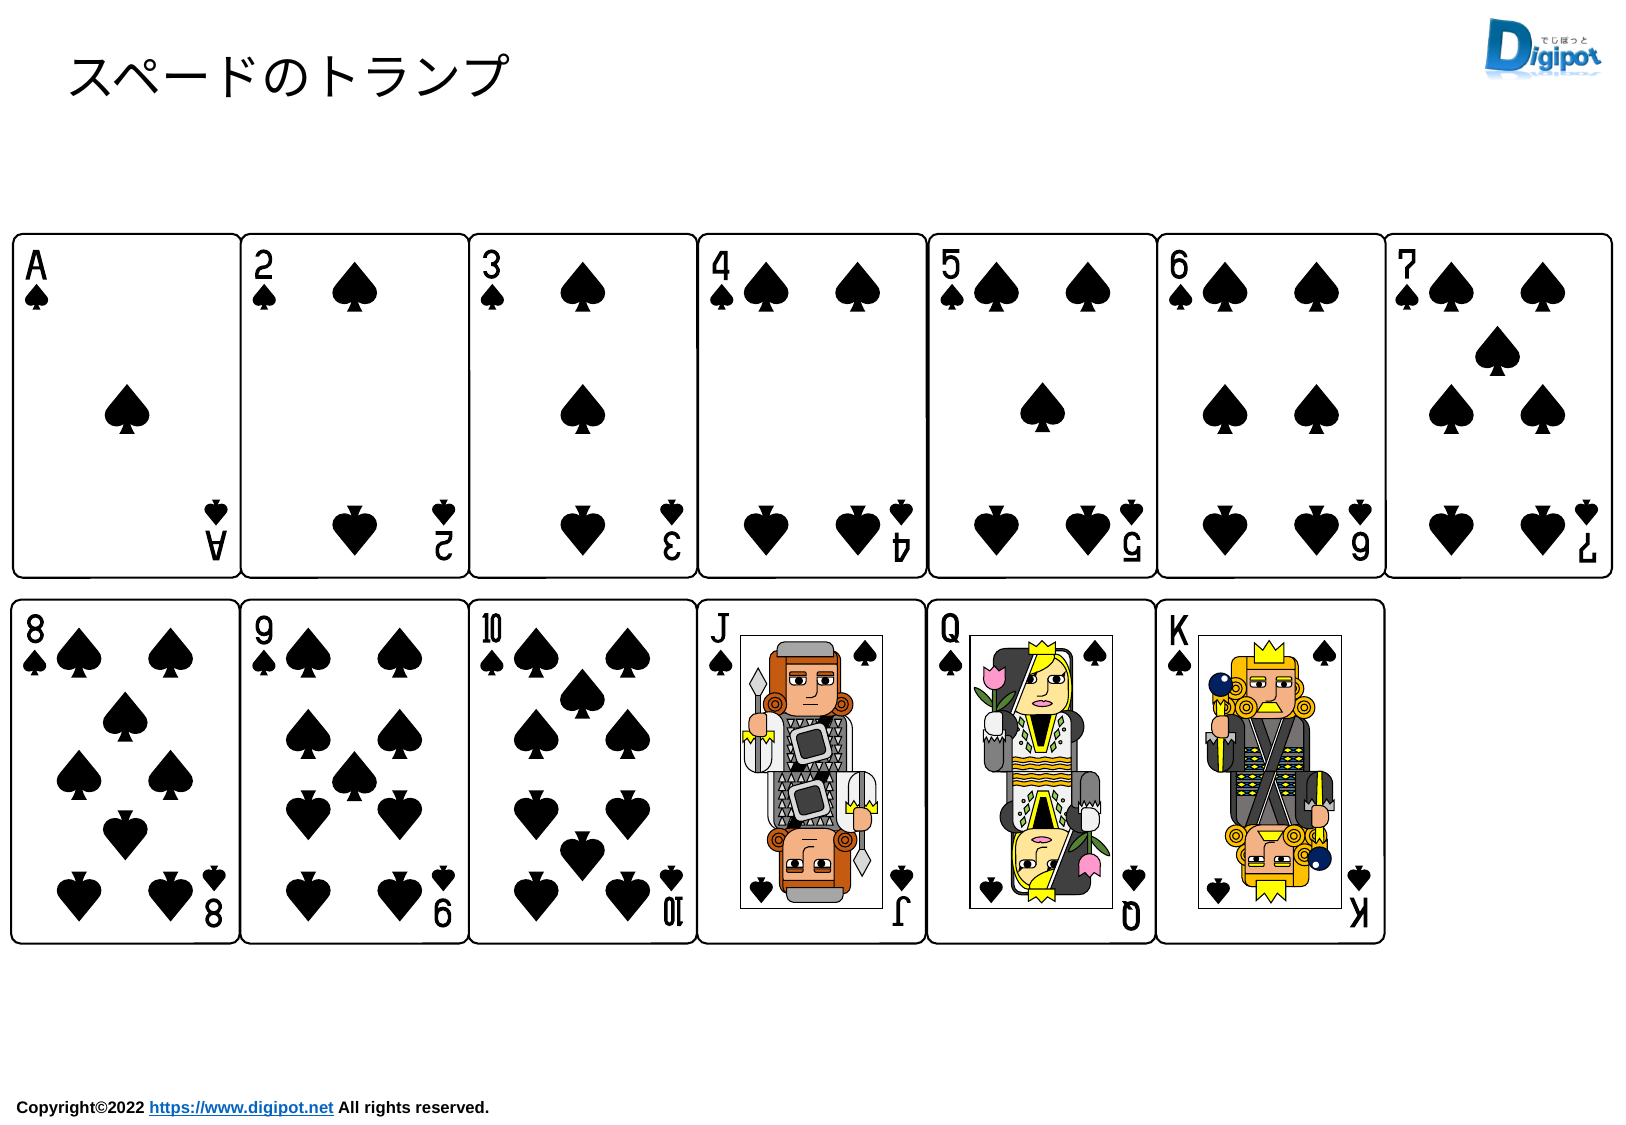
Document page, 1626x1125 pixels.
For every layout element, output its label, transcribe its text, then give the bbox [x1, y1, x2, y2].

picture [1485, 18, 1602, 82]
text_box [927, 599, 1156, 944]
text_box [469, 599, 697, 944]
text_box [698, 233, 927, 578]
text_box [928, 233, 1158, 578]
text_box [1386, 233, 1613, 578]
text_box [470, 233, 698, 578]
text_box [240, 599, 469, 944]
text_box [11, 599, 240, 944]
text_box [12, 233, 240, 578]
text_box スペードのトランプ [50, 38, 525, 113]
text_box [1158, 233, 1386, 578]
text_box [1156, 599, 1385, 944]
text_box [697, 599, 926, 944]
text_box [240, 233, 470, 578]
